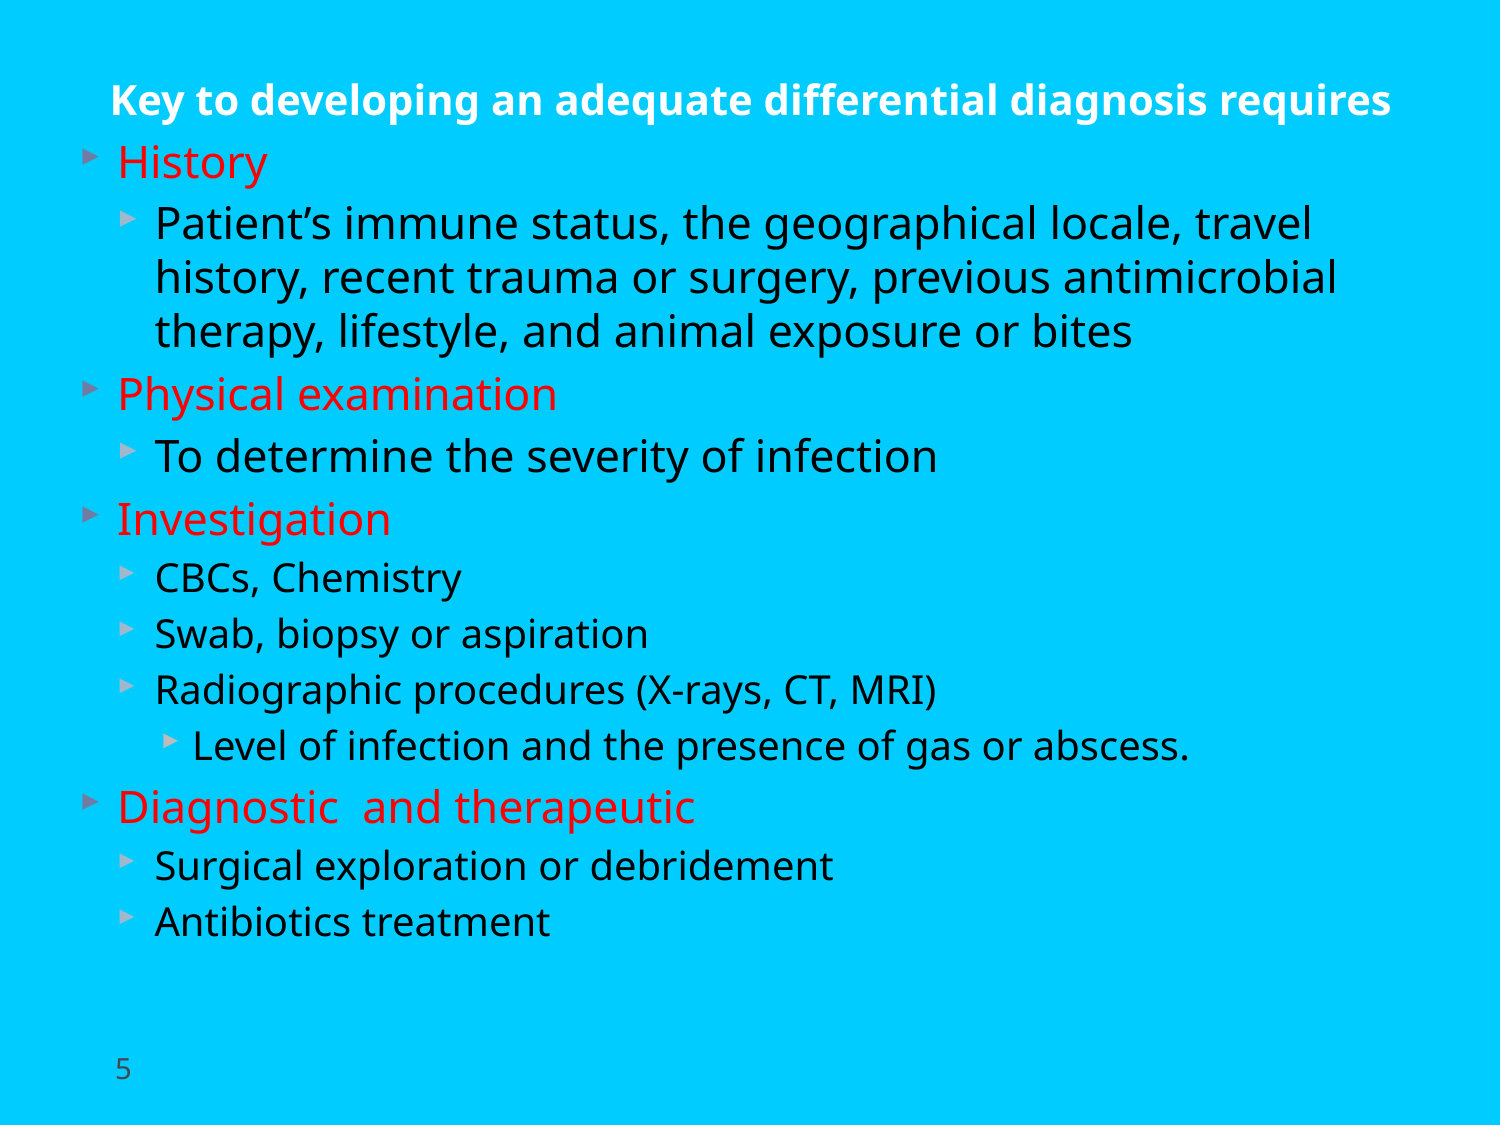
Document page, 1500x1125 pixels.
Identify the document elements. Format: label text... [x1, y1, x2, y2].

list Key to developing an adequate differential diagnosis requires History Patient’s immune status, the geographical locale, travel history, recent trauma or surgery, previous antimicrobial therapy, lifestyle, and animal exposure or bites Physical examination To determine the severity of infection Investigation CBCs, Chemistry Swab, biopsy or aspiration Radiographic procedures (X-rays, CT, MRI) Level of infection and the presence of gas or abscess. Diagnostic and therapeutic Surgical exploration or debridement Antibiotics treatment [64, 66, 1415, 1012]
slide_number 5 [100, 1042, 426, 1103]
